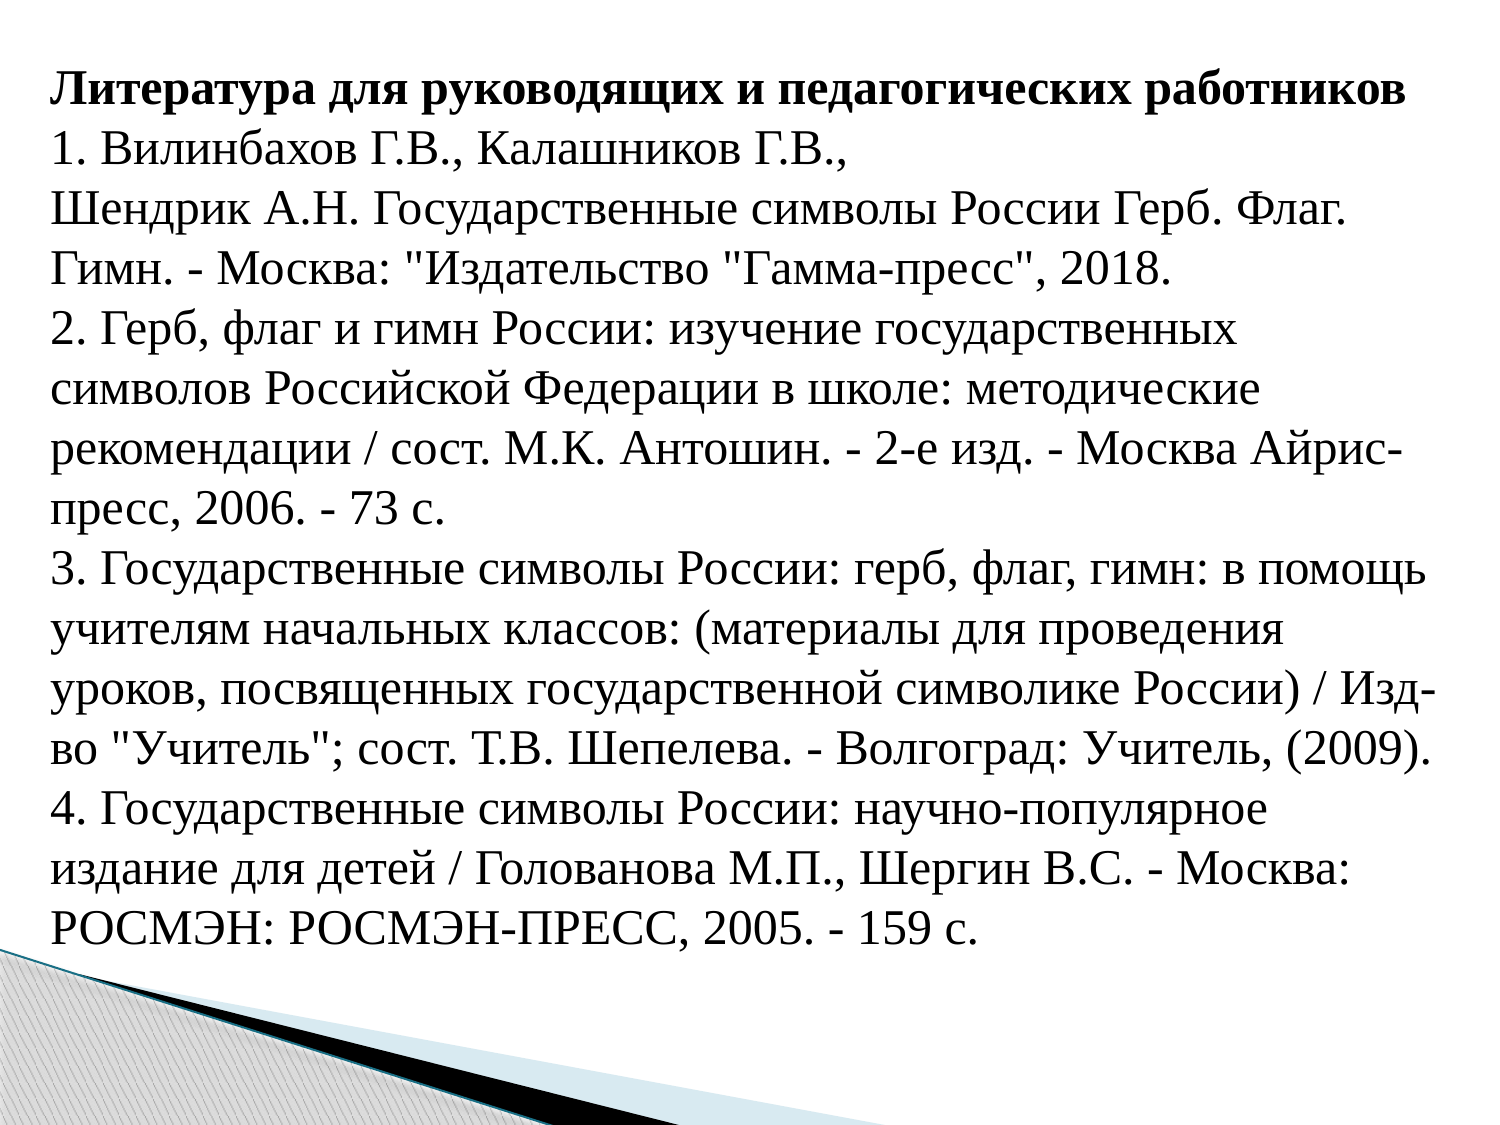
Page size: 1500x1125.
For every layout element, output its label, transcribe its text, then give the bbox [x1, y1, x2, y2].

text_box Литература для руководящих и педагогических работников 1. Вилинбахов Г.В., Калашников Г.В., Шендрик А.Н. Государственные символы России Герб. Флаг. Гимн. - Москва: "Издательство "Гамма-пресс", 2018. 2. Герб, флаг и гимн России: изучение государственных символов Российской Федерации в школе: методические рекомендации / сост. М.К. Антошин. - 2-е изд. - Москва Айрис-пресс, 2006. - 73 с. 3. Государственные символы России: герб, флаг, гимн: в помощь учителям начальных классов: (материалы для проведения уроков, посвященных государственной символике России) / Изд-во "Учитель"; сост. Т.В. Шепелева. - Волгоград: Учитель, (2009). 4. Государственные символы России: научно-популярное издание для детей / Голованова М.П., Шергин В.С. - Москва: РОСМЭН: РОСМЭН-ПРЕСС, 2005. - 159 с. [35, 46, 1454, 962]
